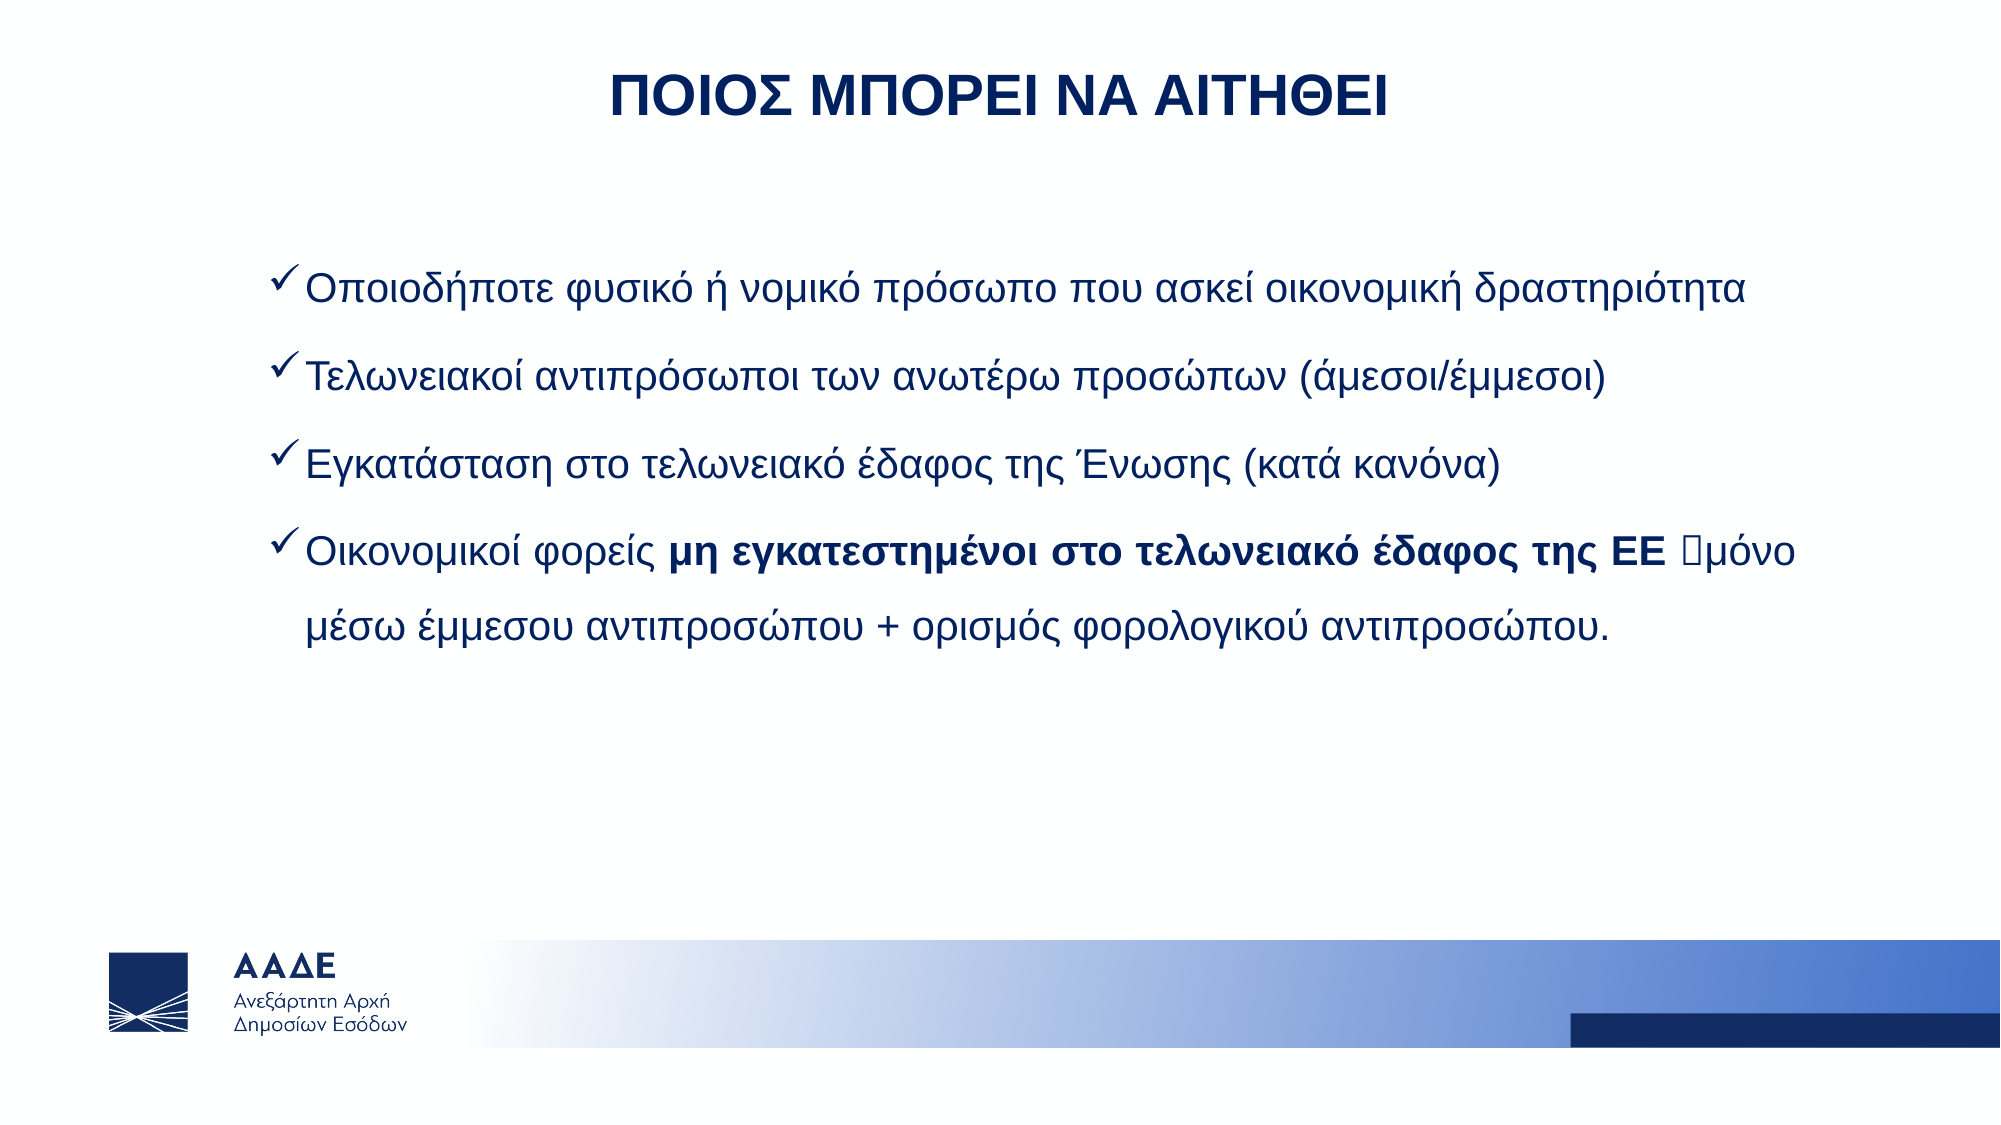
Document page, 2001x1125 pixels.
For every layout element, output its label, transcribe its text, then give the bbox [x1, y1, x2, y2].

title ΠΟΙΟΣ ΜΠΟΡΕΙ ΝΑ ΑΙΤΗΘΕΙ [137, 51, 1863, 142]
picture [43, 898, 473, 1090]
list Οποιοδήποτε φυσικό ή νομικό πρόσωπο που ασκεί οικονομική δραστηριότητα Τελωνειακοί αντιπρόσωποι των ανωτέρω προσώπων (άμεσοι/έμμεσοι) Εγκατάσταση στο τελωνειακό έδαφος της Ένωσης (κατά κανόνα) Οικονομικοί φορείς μη εγκατεστημένοι στο τελωνειακό έδαφος της ΕΕ μόνο μέσω έμμεσου αντιπροσώπου + ορισμός φορολογικού αντιπροσώπου. [252, 228, 1812, 873]
